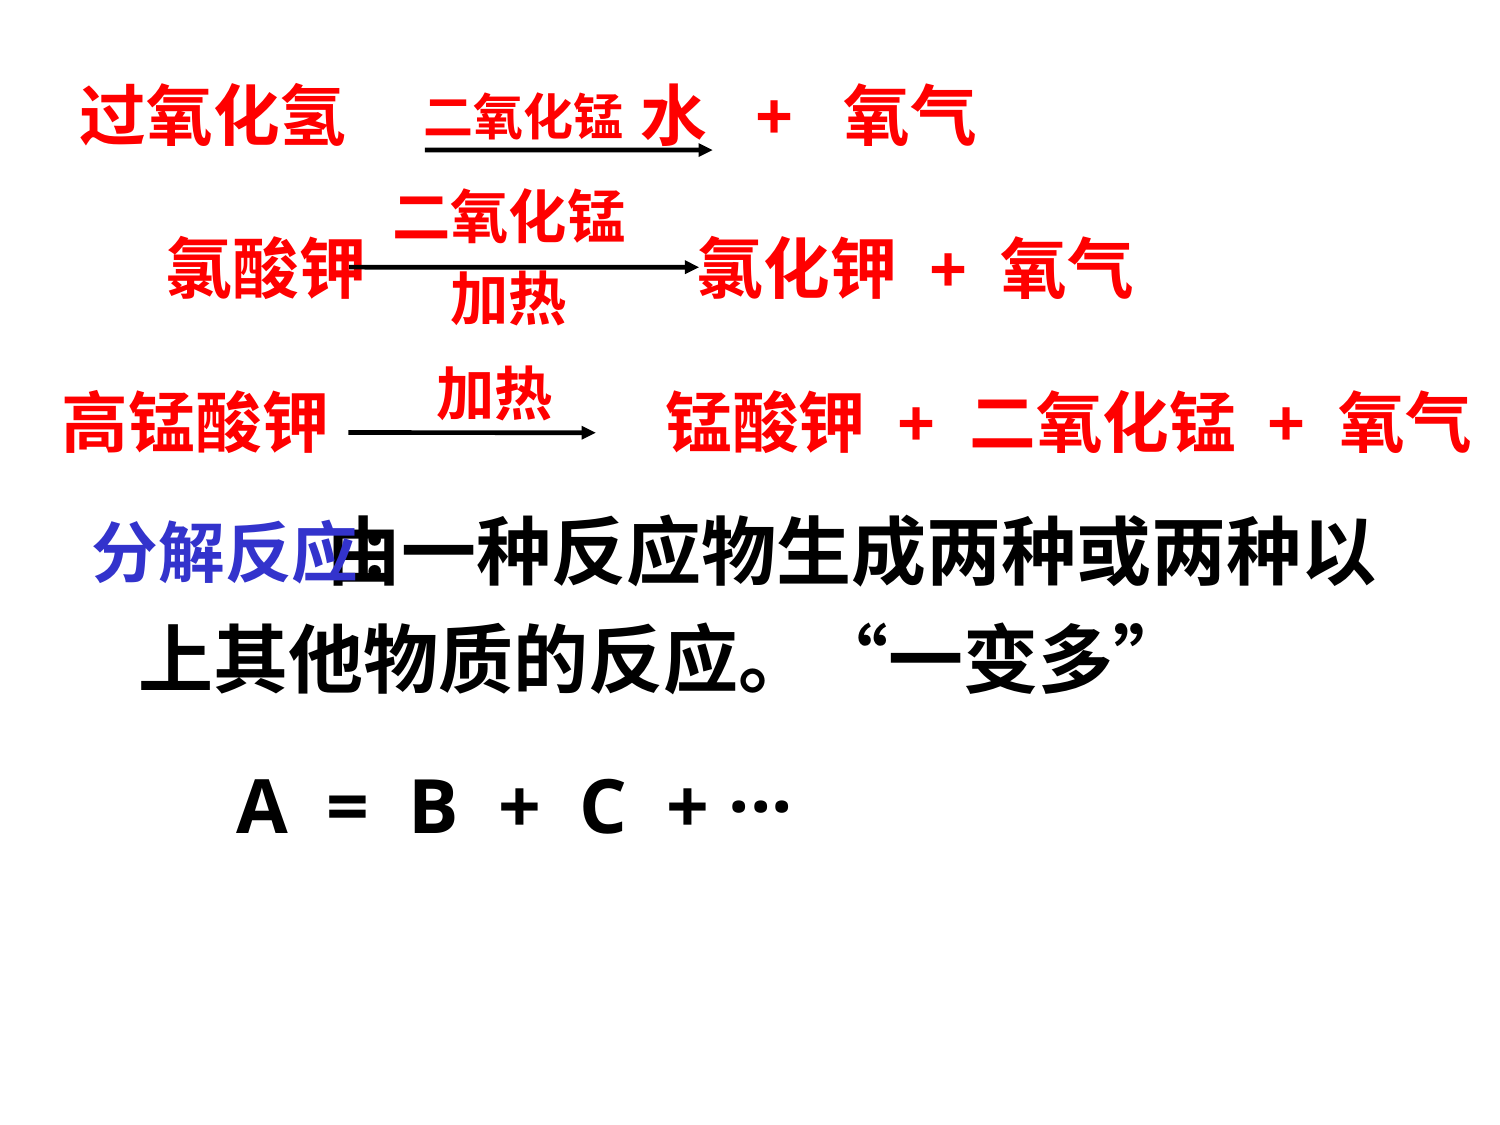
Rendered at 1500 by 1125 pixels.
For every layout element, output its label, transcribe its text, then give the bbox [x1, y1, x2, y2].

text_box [0, 172, 1341, 343]
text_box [34, 349, 1500, 469]
text_box 二氧化锰 [348, 78, 699, 153]
text_box 分解反应： [76, 503, 441, 598]
text_box 由一种反应物生成两种或两种以上其他物质的反应。“一变多” A = B + C + ··· [123, 479, 1462, 856]
text_box 过氧化氢 水 + 氧气 [64, 66, 1281, 161]
text_box [699, 143, 713, 157]
